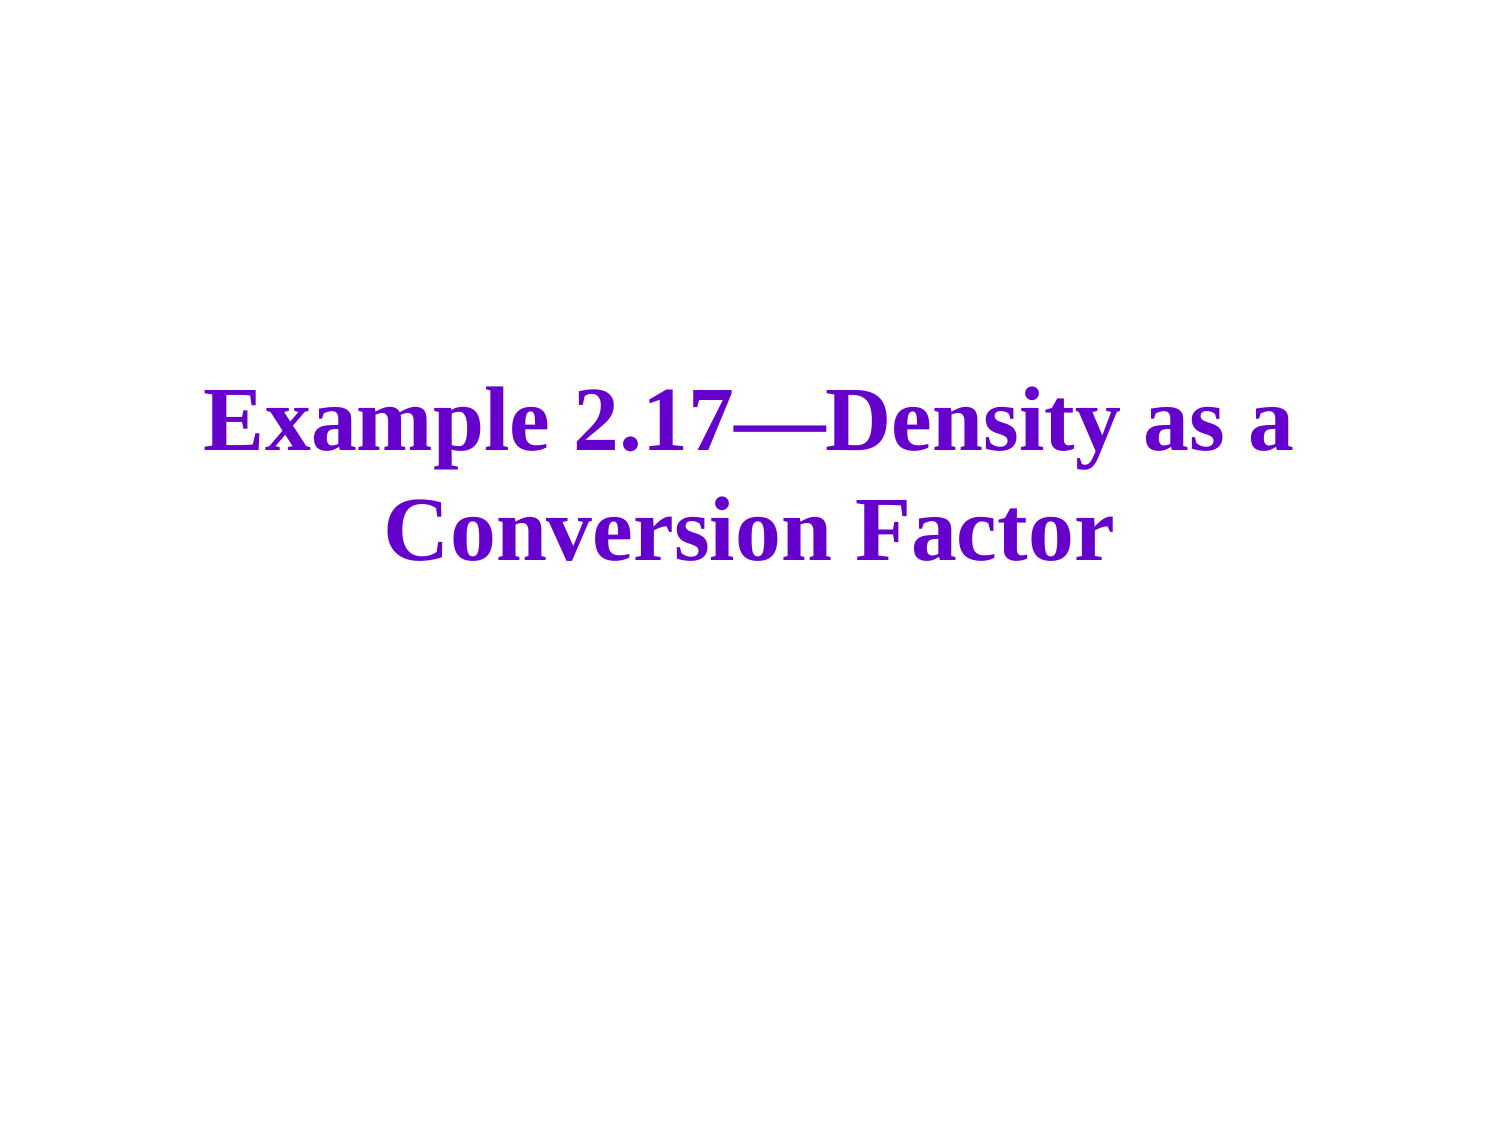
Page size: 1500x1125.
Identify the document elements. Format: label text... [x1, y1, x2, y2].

text_box Example 2.17—Density as a Conversion Factor [112, 374, 1388, 563]
